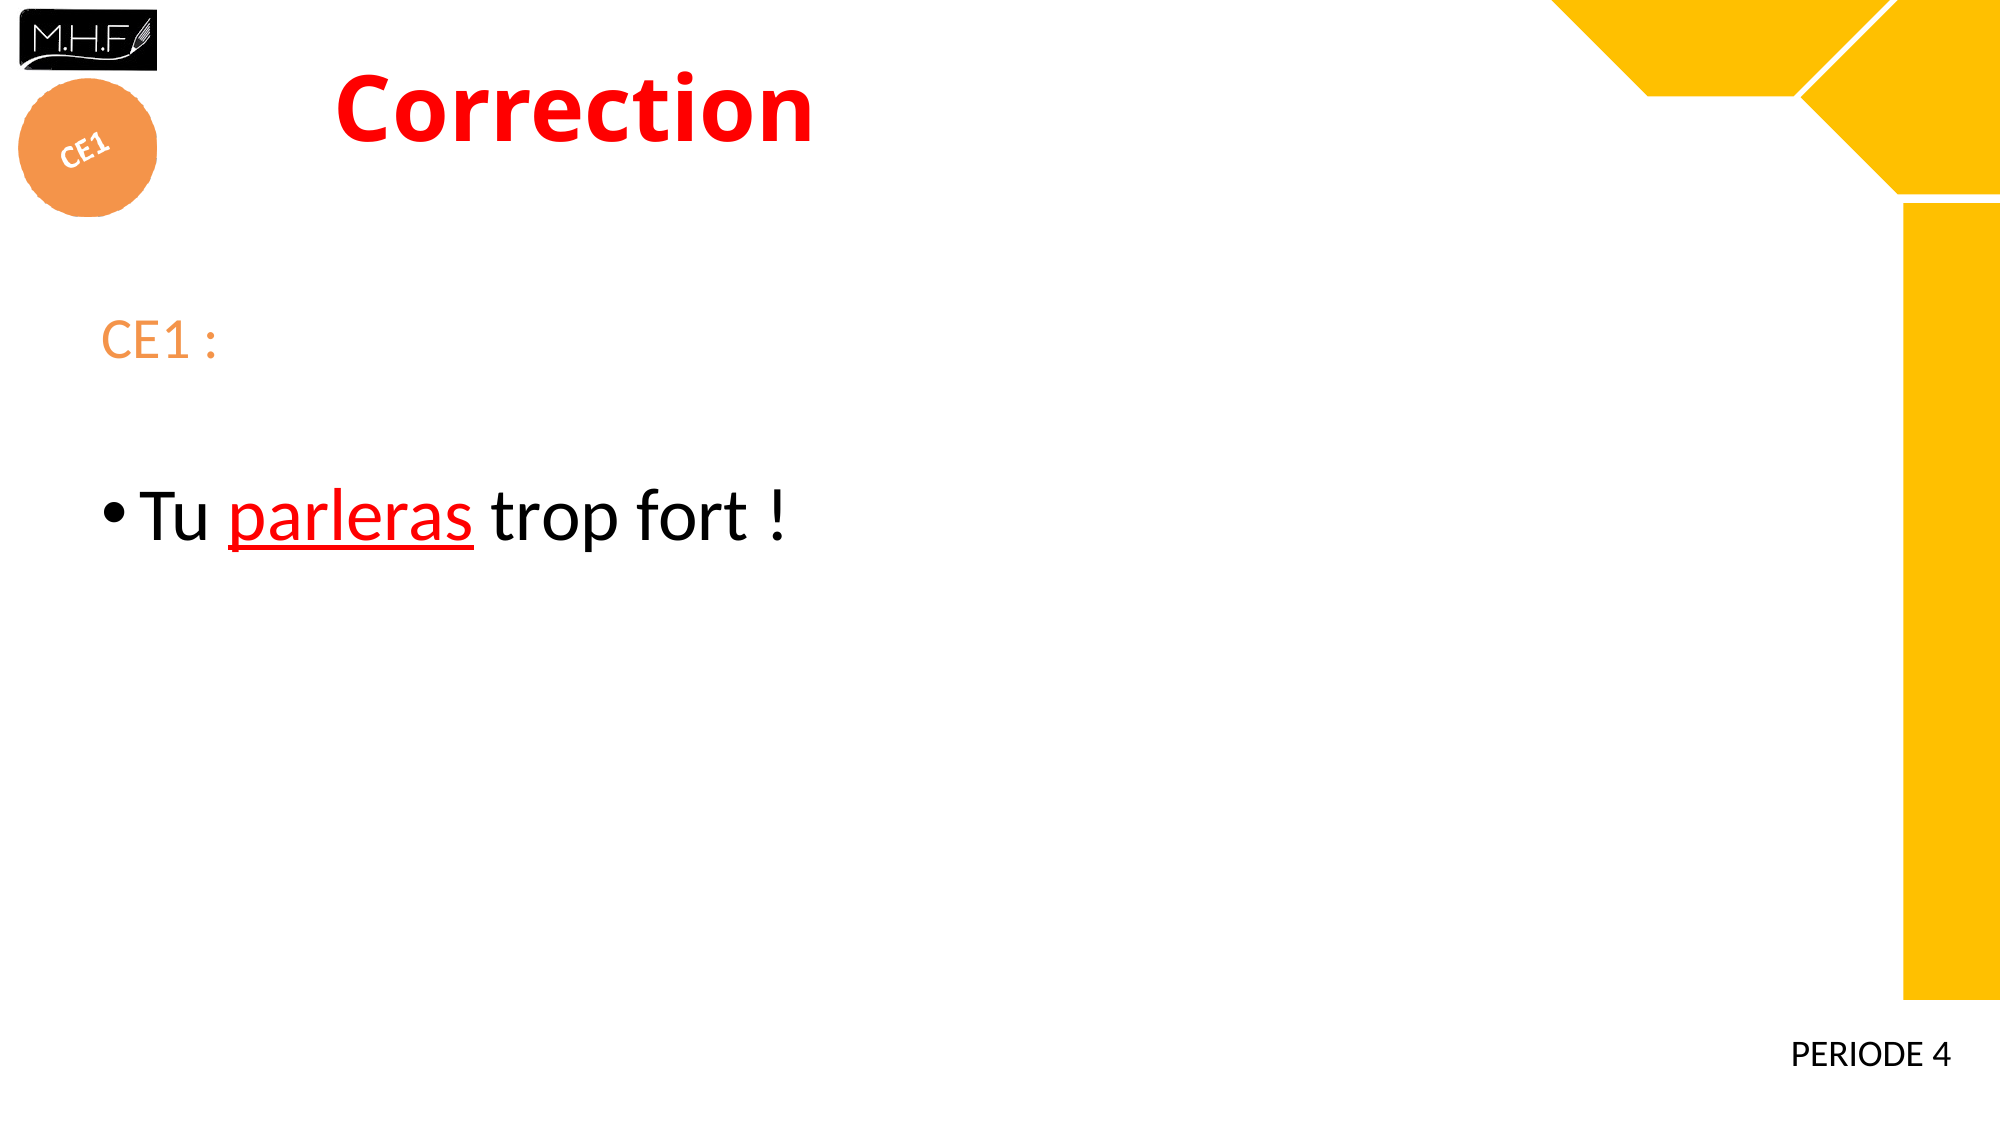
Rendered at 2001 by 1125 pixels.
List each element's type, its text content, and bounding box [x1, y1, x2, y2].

picture [18, 78, 157, 218]
text_box [1902, 202, 2000, 1001]
title Correction [318, 3, 1865, 221]
text_box [1799, 0, 2000, 196]
list CE1 : Tu parleras trop fort ! [86, 300, 1853, 1015]
text_box PERIODE 4 [1362, 1021, 1967, 1125]
picture [16, 7, 157, 74]
text_box [1549, 0, 1892, 98]
